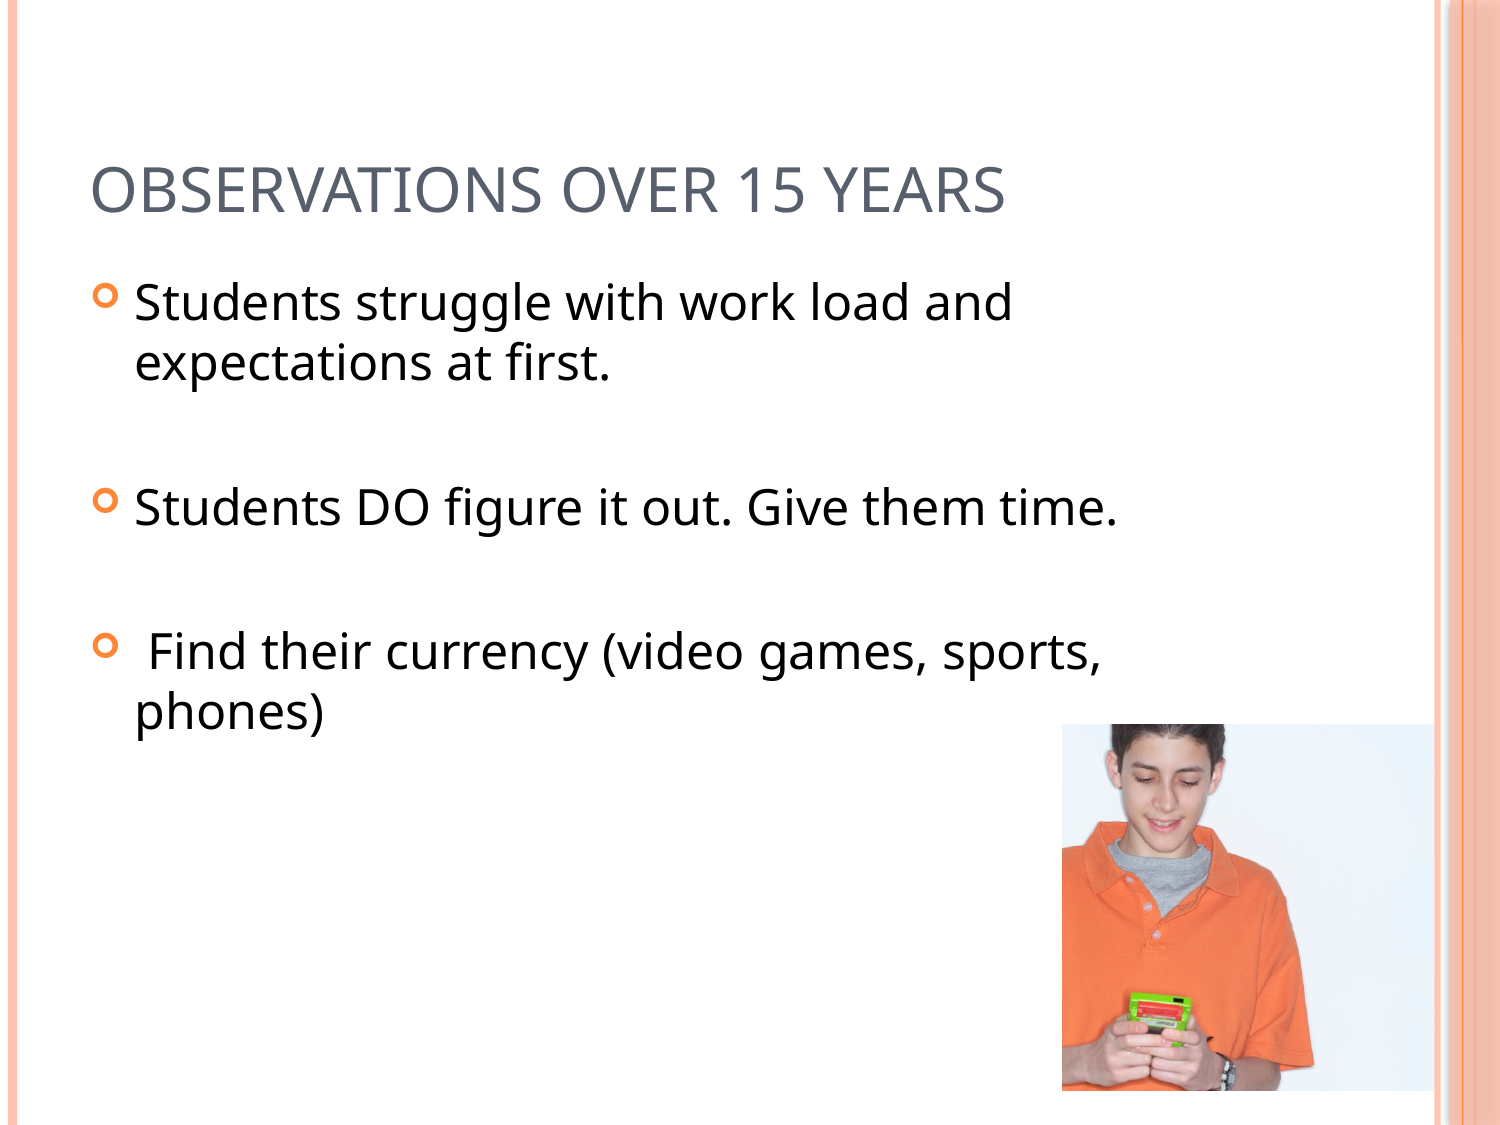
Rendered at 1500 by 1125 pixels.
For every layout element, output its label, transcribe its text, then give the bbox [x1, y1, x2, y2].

list Students struggle with work load and expectations at first. Students DO figure it out. Give them time. Find their currency (video games, sports, phones) [75, 262, 1300, 1062]
picture [1061, 724, 1435, 1091]
title Observations Over 15 Years [75, 45, 1300, 233]
